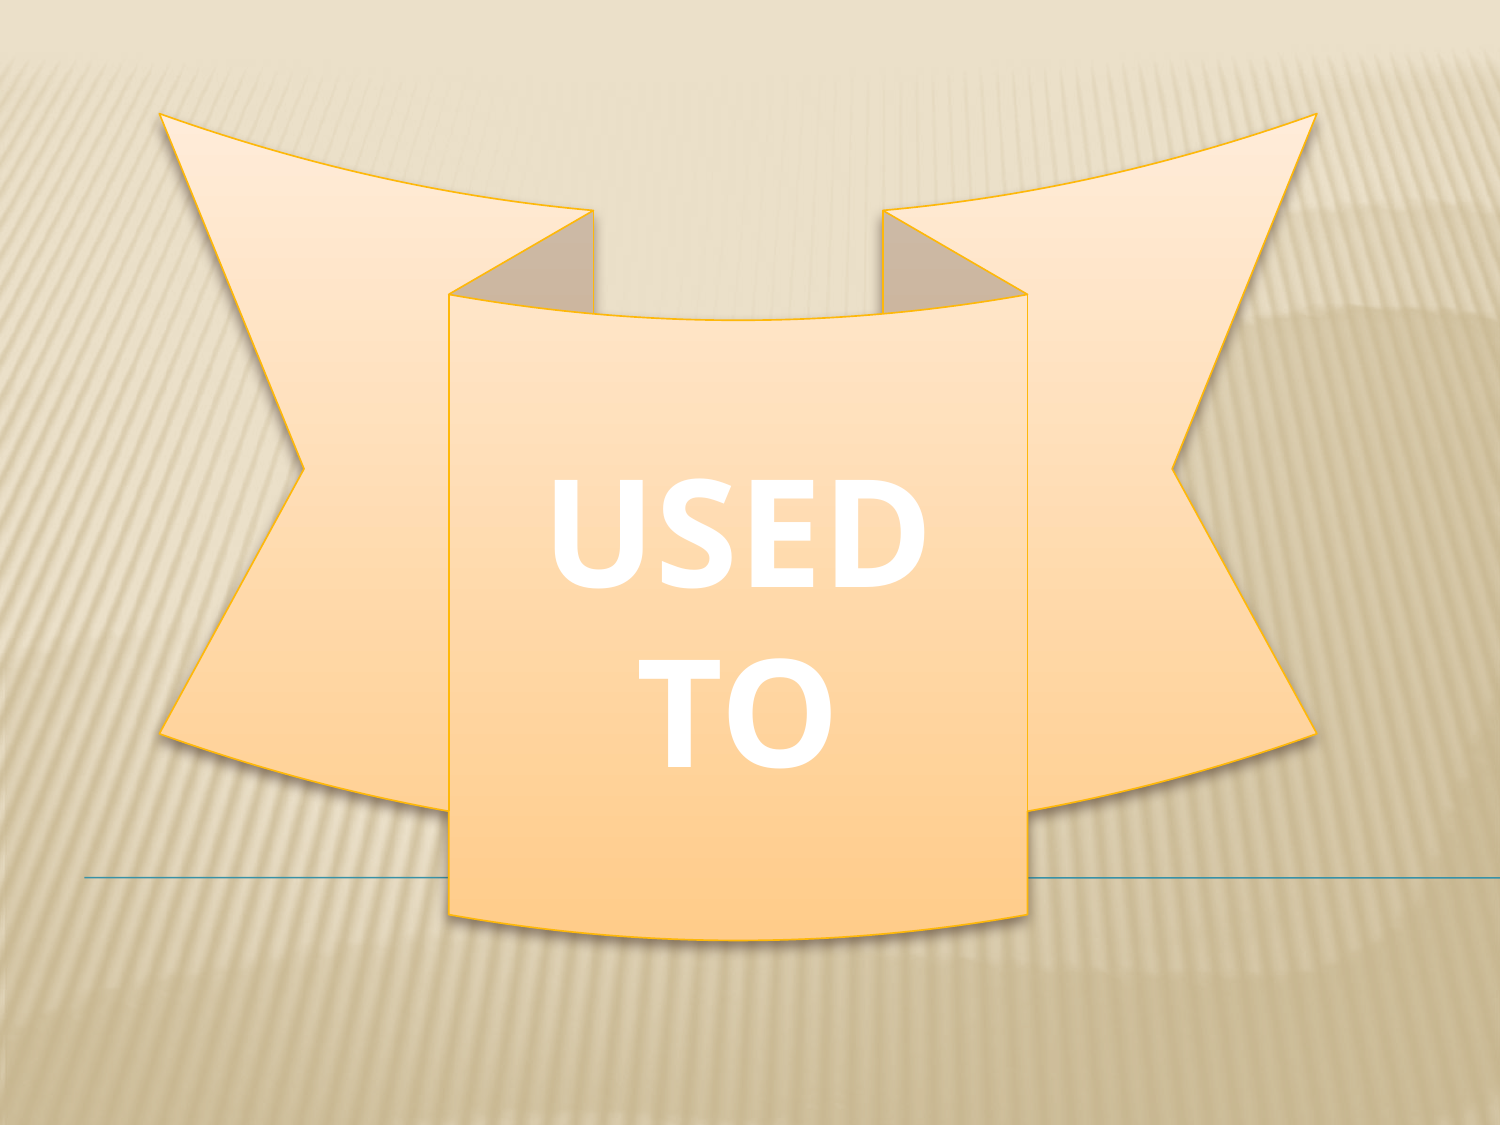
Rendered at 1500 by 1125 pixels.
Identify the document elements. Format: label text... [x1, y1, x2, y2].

text_box USED TO [158, 112, 1318, 942]
